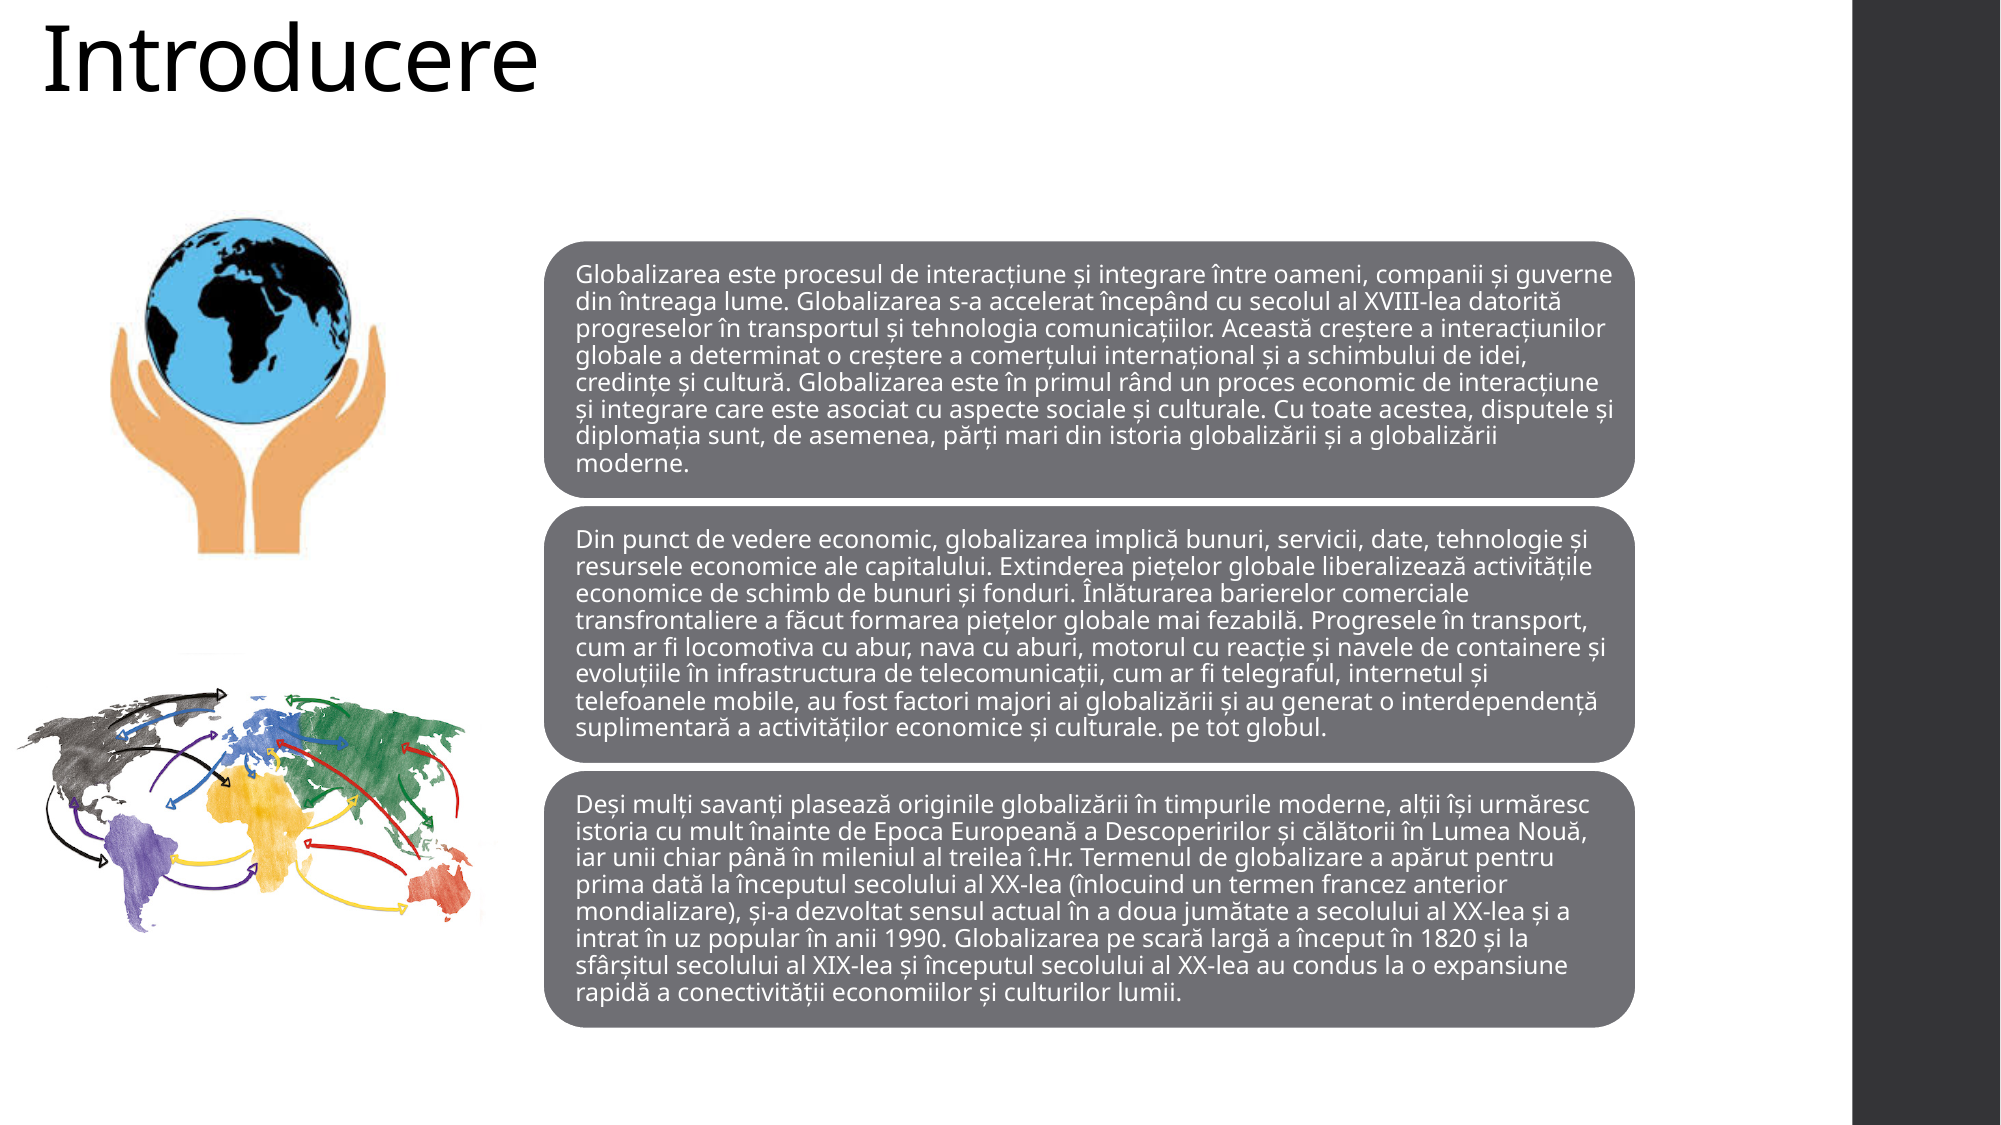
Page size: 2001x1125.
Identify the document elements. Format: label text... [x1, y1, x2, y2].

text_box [542, 232, 1637, 1037]
title Introducere [27, 0, 564, 119]
picture [72, 210, 425, 563]
picture [0, 653, 499, 942]
